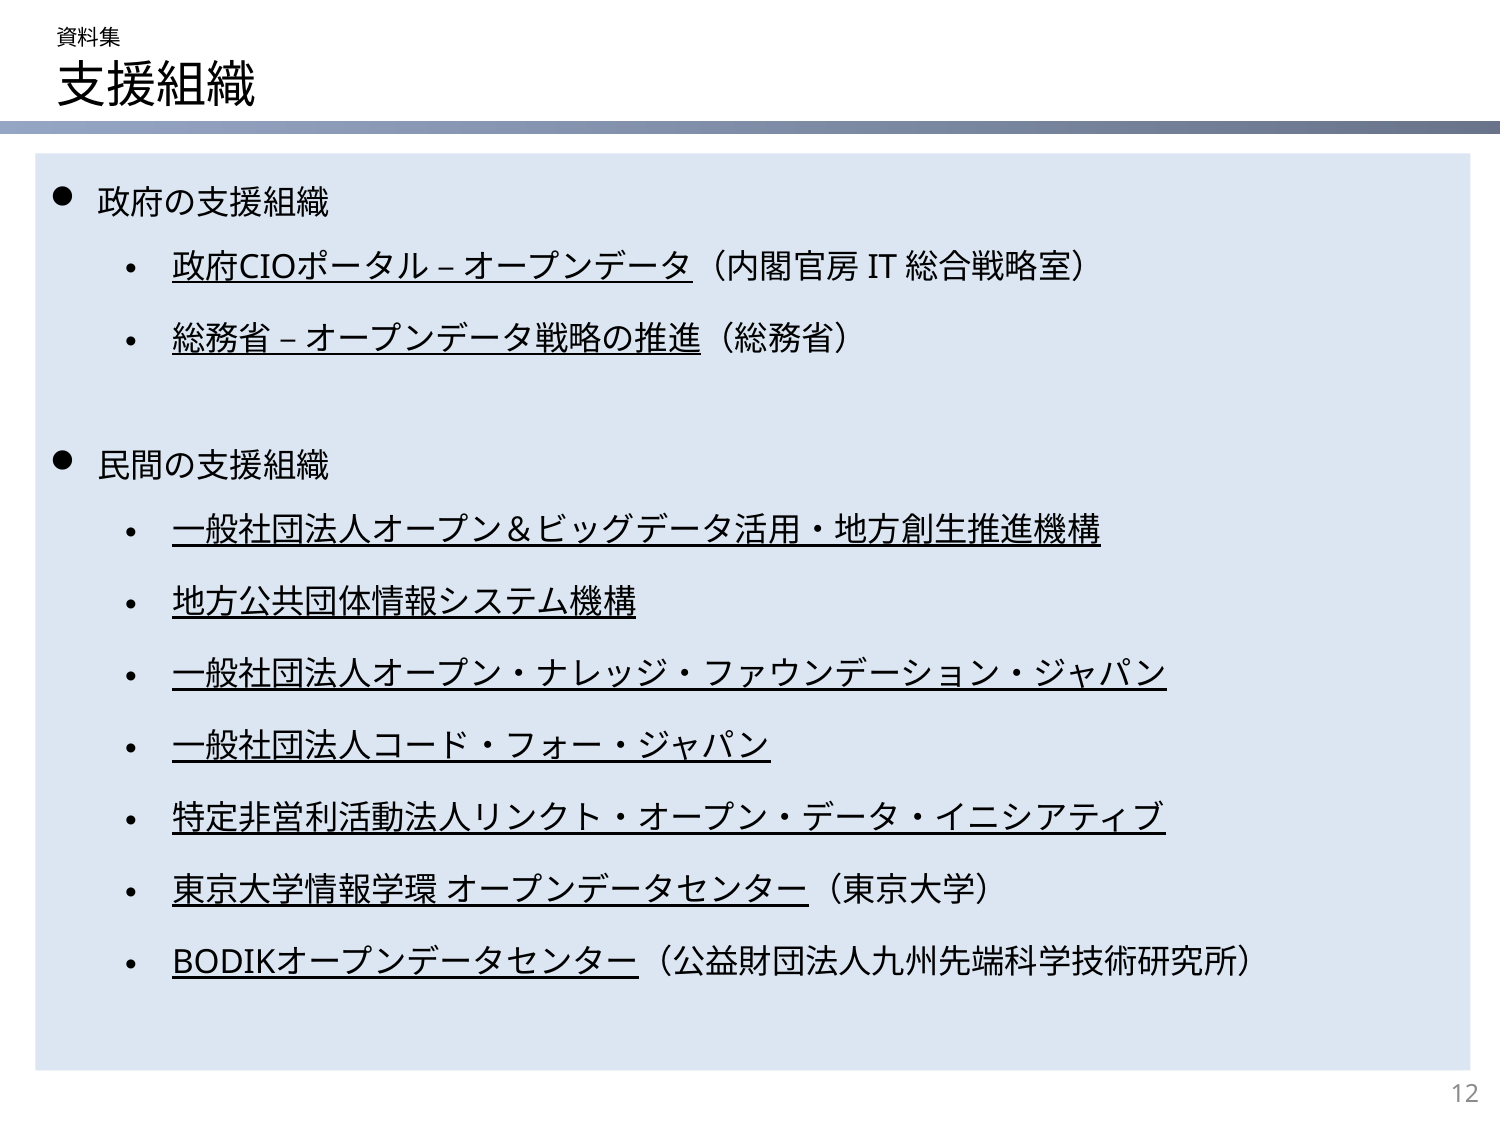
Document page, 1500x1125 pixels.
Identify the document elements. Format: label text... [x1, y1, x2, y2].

title 支援組織 [41, 58, 1471, 122]
text_box 資料集 [41, 19, 1471, 58]
slide_number 12 [1411, 1070, 1495, 1118]
text_box 政府の支援組織 政府CIOポータル – オープンデータ（内閣官房IT総合戦略室） 総務省 – オープンデータ戦略の推進（総務省） 民間の支援組織 一般社団法人オープン＆ビッグデータ活用・地方創生推進機構 地方公共団体情報システム機構 一般社団法人オープン・ナレッジ・ファウンデーション・ジャパン 一般社団法人コード・フォー・ジャパン 特定非営利活動法人リンクト・オープン・データ・イニシアティブ 東京大学情報学環 オープンデータセンター（東京大学） BODIKオープンデータセンター（公益財団法人九州先端科学技術研究所） [35, 153, 1471, 1071]
